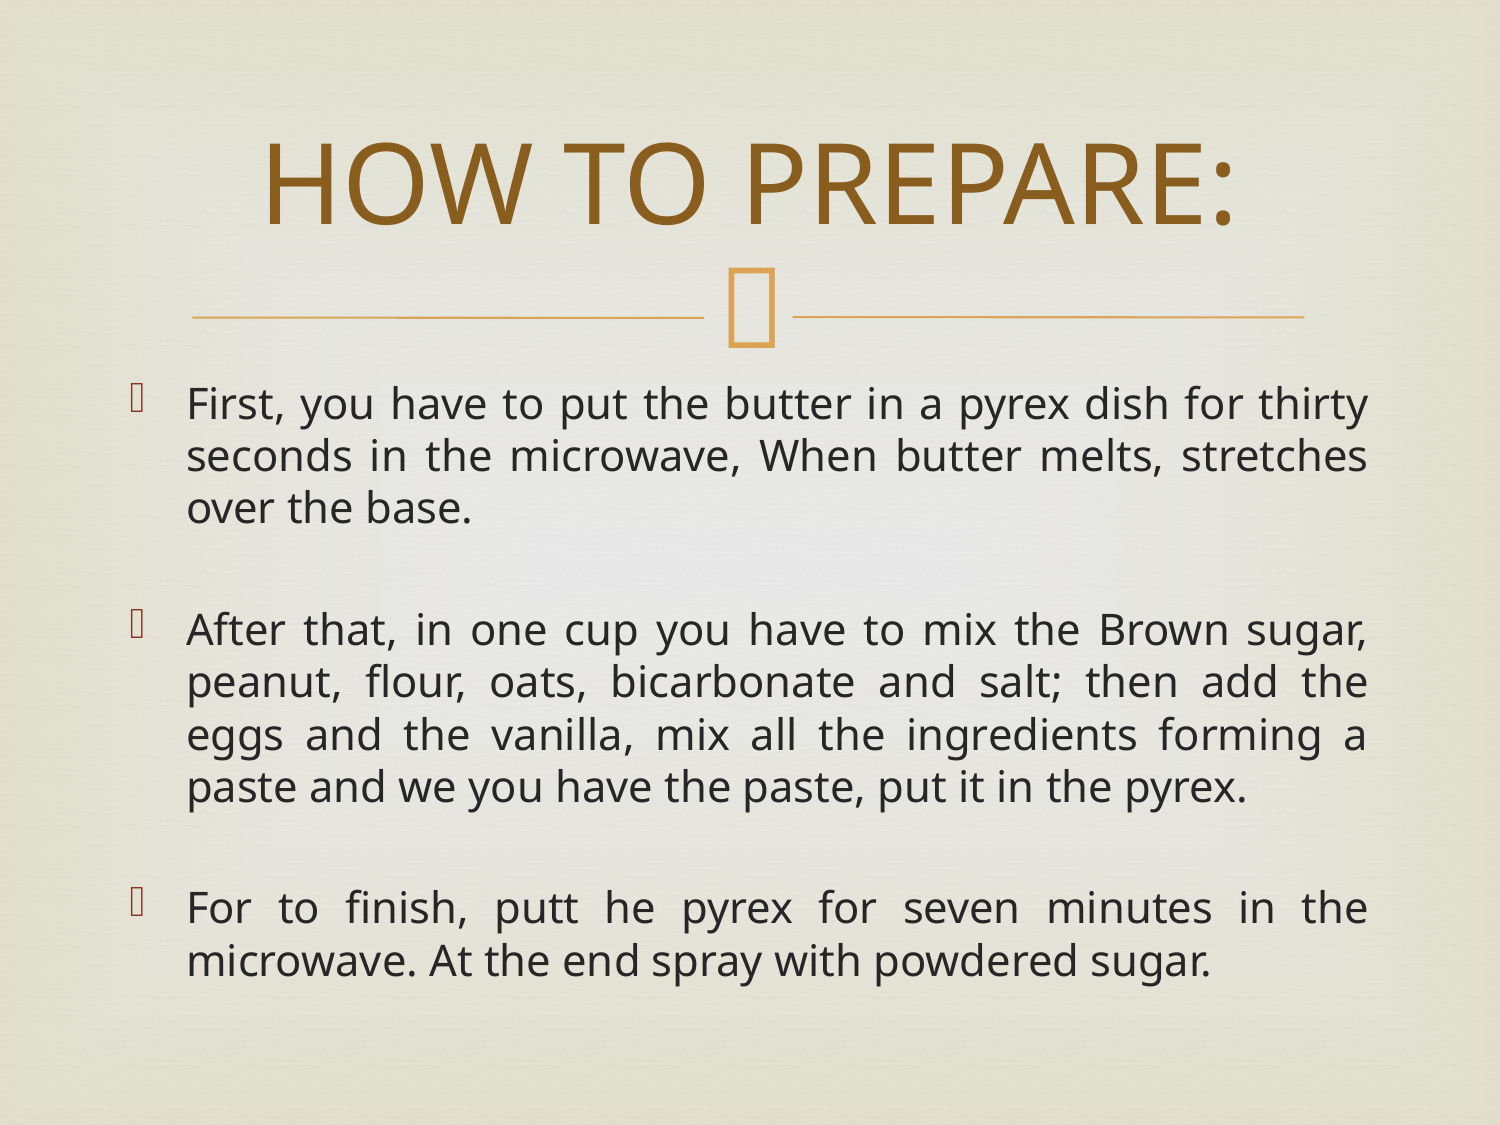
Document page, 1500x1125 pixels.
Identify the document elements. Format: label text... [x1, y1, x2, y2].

list First, you have to put the butter in a pyrex dish for thirty seconds in the microwave, When butter melts, stretches over the base. After that, in one cup you have to mix the Brown sugar, peanut, flour, oats, bicarbonate and salt; then add the eggs and the vanilla, mix all the ingredients forming a paste and we you have the paste, put it in the pyrex. For to finish, putt he pyrex for seven minutes in the microwave. At the end spray with powdered sugar. [114, 368, 1386, 1005]
title HOW TO PREPARE: [112, 93, 1386, 267]
